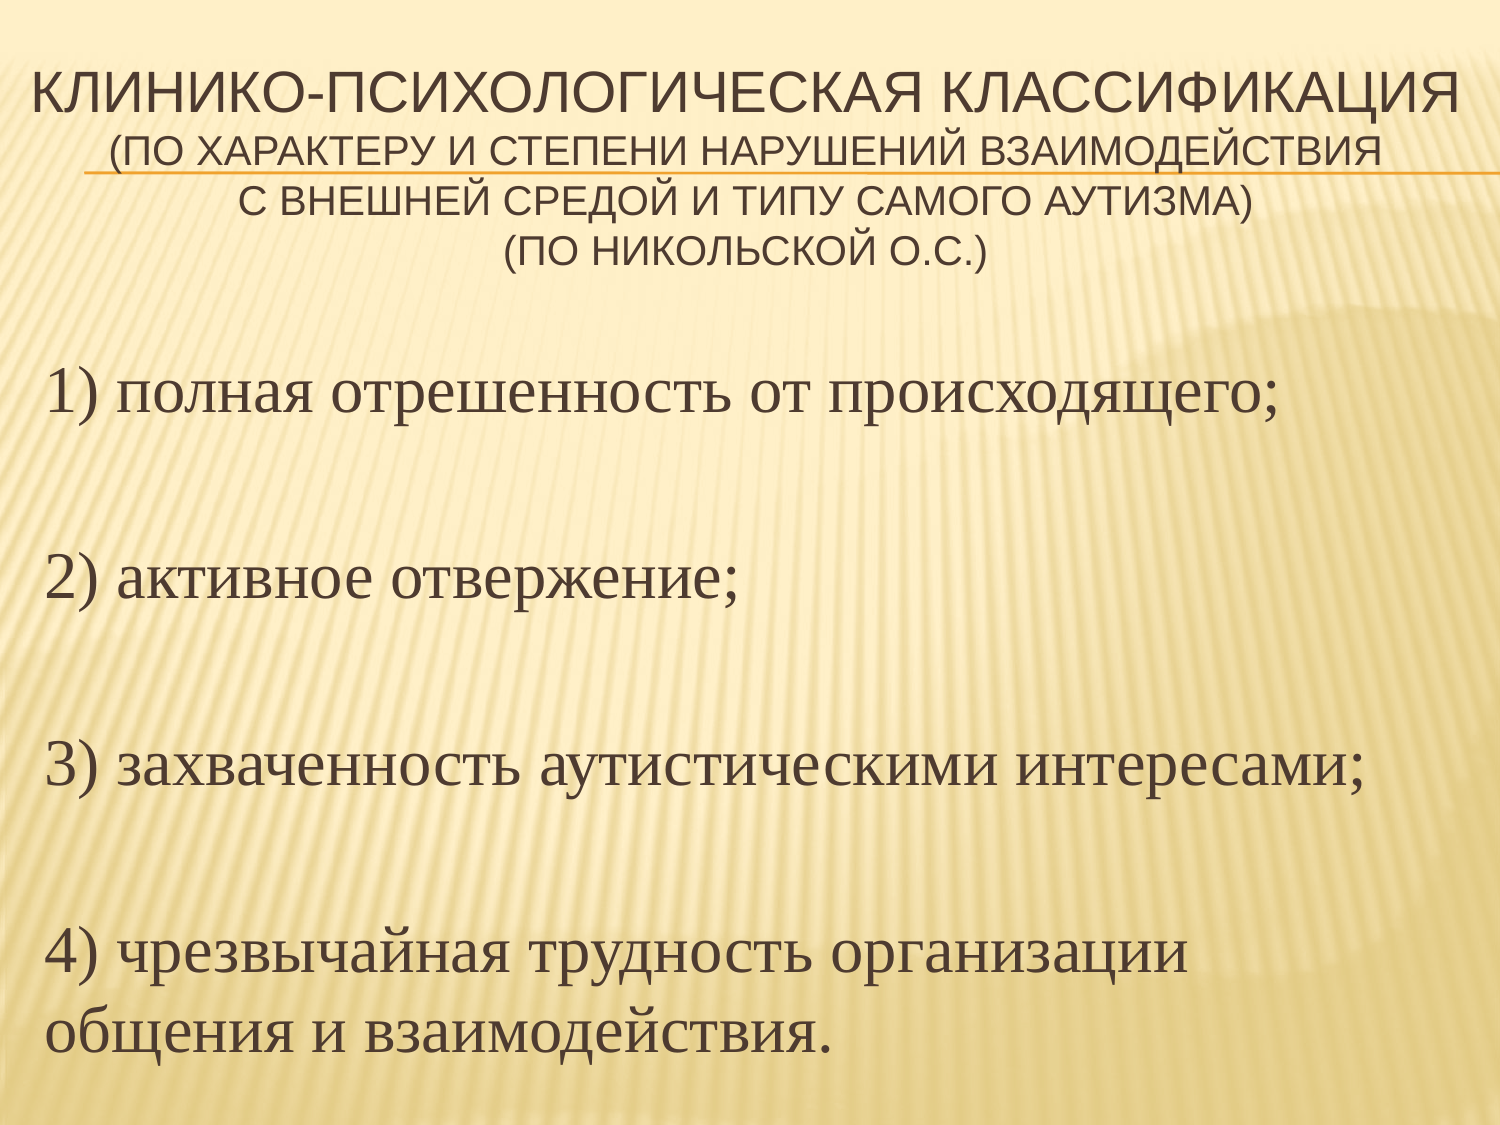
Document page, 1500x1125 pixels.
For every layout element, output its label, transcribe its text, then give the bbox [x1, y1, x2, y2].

list 1) полная отрешенность от происходящего; 2) активное отвержение; 3) захваченность аутистическими интересами; 4) чрезвычайная трудность организации общения и взаимодействия. [29, 338, 1455, 1081]
title Клинико-психологическая классификация (по характеру и степени нарушений взаимодействия с внешней средой и типу самого аутизма) (по Никольской О.С.) [0, 90, 1496, 284]
